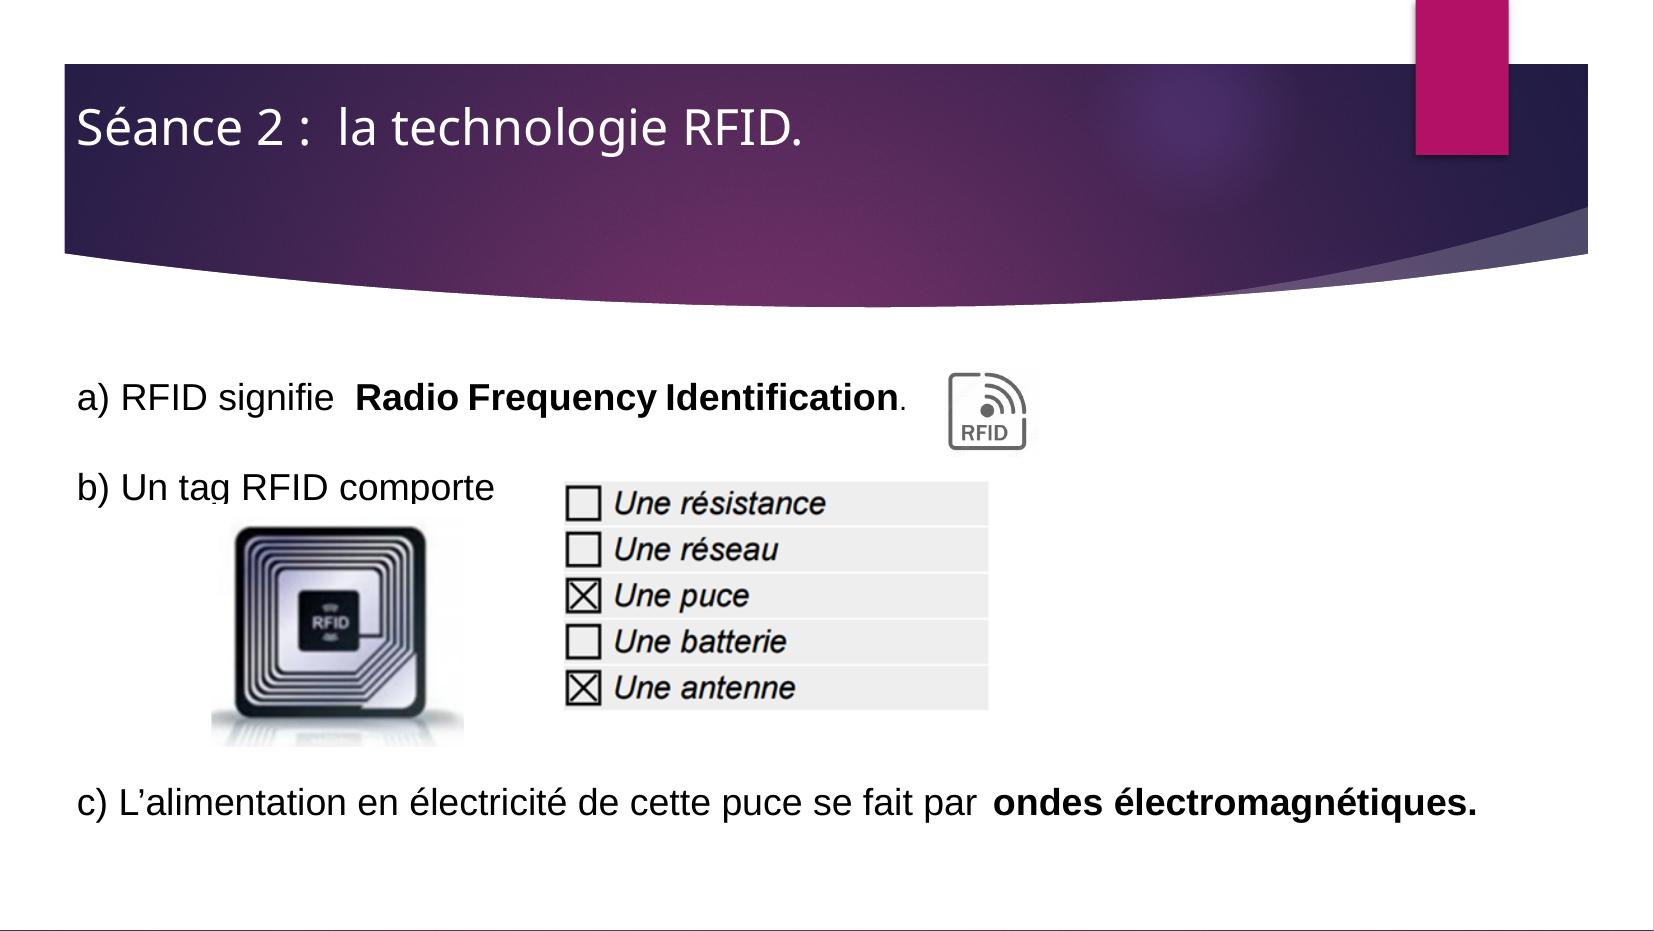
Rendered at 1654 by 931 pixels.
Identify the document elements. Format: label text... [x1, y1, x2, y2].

picture [521, 365, 1039, 732]
picture [65, 64, 1415, 88]
picture [65, 64, 1588, 307]
text_box ondes électromagnétiques. [978, 770, 1499, 830]
picture [194, 504, 464, 748]
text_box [1259, 261, 1433, 292]
text_box Séance 2 : la technologie RFID. [62, 88, 1524, 163]
text_box Radio Frequency Identification. [340, 366, 933, 426]
text_box a) RFID signifie b) Un tag RFID comporte c) L’alimentation en électricité de cette puce se fait par [62, 320, 1606, 831]
